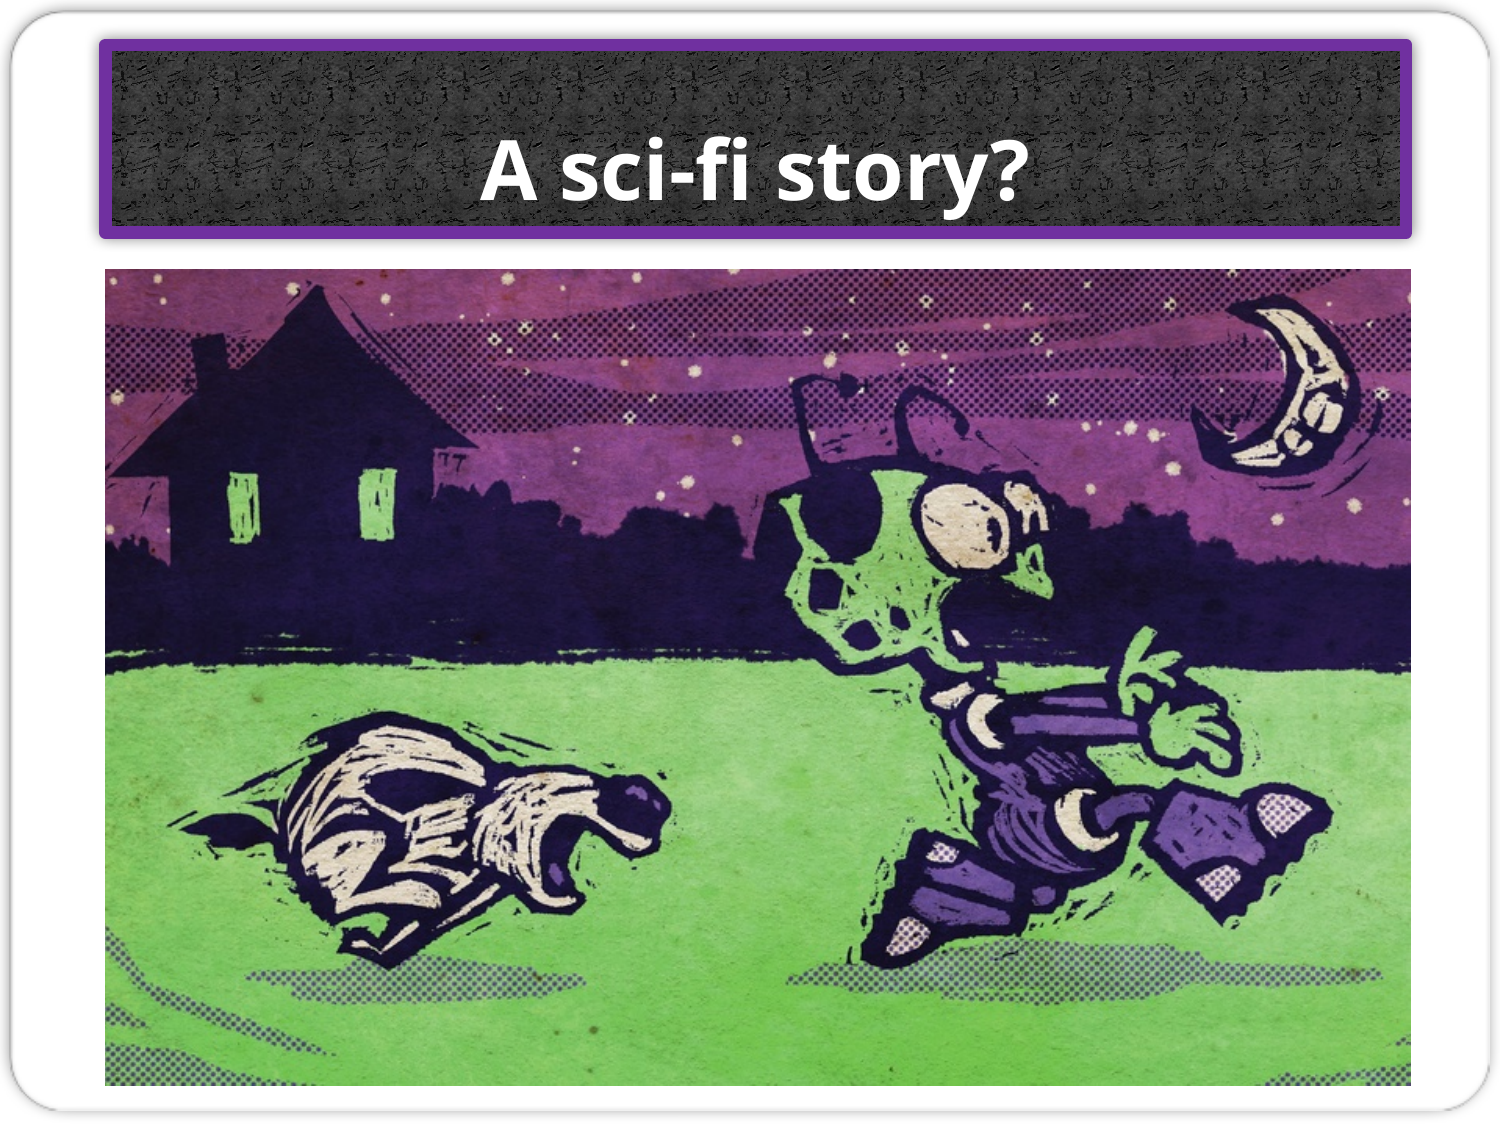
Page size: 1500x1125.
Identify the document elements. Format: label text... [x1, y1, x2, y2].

list [150, 237, 1425, 988]
title A sci-fi story? [105, 45, 1407, 233]
picture [105, 269, 1411, 1086]
